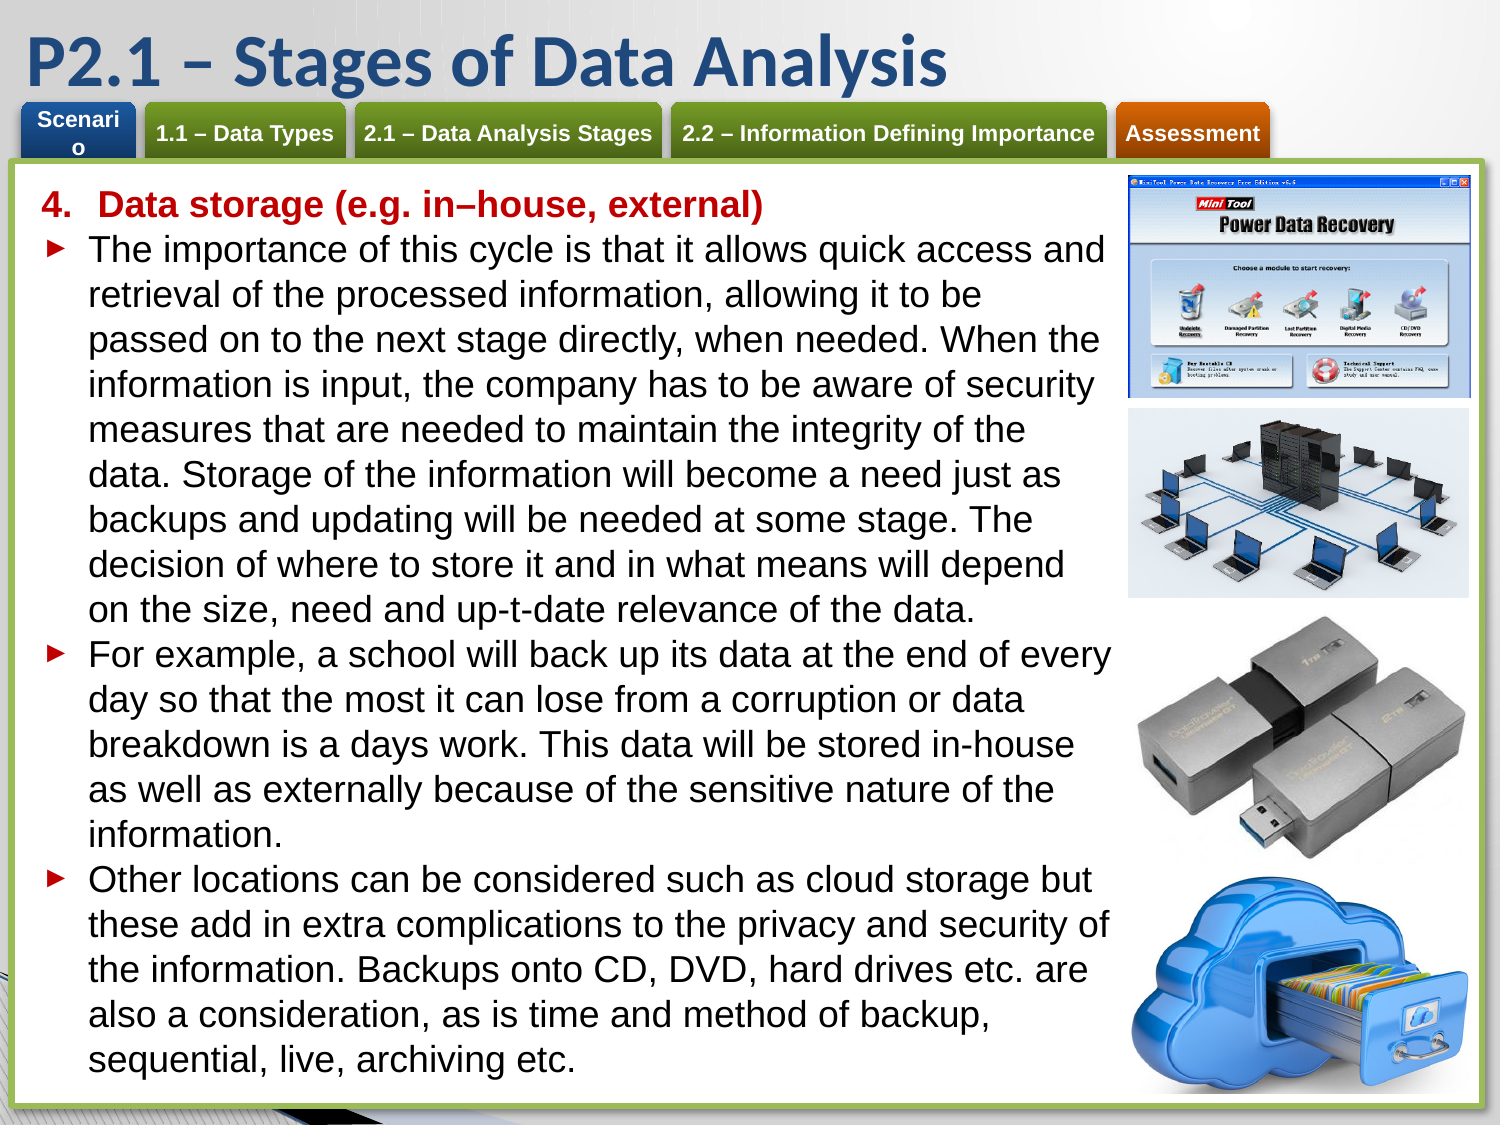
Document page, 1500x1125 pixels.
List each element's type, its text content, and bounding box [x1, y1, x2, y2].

picture [1127, 609, 1471, 865]
title P2.1 – Stages of Data Analysis [11, 11, 1465, 102]
picture [1127, 175, 1471, 398]
text_box Data storage (e.g. in–house, external) The importance of this cycle is that it allows quick access and retrieval of the processed information, allowing it to be passed on to the next stage directly, when needed. When the information is input, the company has to be aware of security measures that are needed to maintain the integrity of the data. Storage of the information will become a need just as backups and updating will be needed at some stage. The decision of where to store it and in what means will depend on the size, need and up-t-date relevance of the data. For example, a school will back up its data at the end of every day so that the most it can lose from a corruption or data breakdown is a days work. This data will be stored in-house as well as externally because of the sensitive nature of the information. Other locations can be considered such as cloud storage but these add in extra complications to the privacy and security of the information. Backups onto CD, DVD, hard drives etc. are also a consideration, as is time and method of backup, sequential, live, archiving etc. [26, 172, 1128, 1088]
picture [1127, 408, 1470, 599]
picture [281, 1114, 303, 1125]
picture [1127, 875, 1471, 1094]
